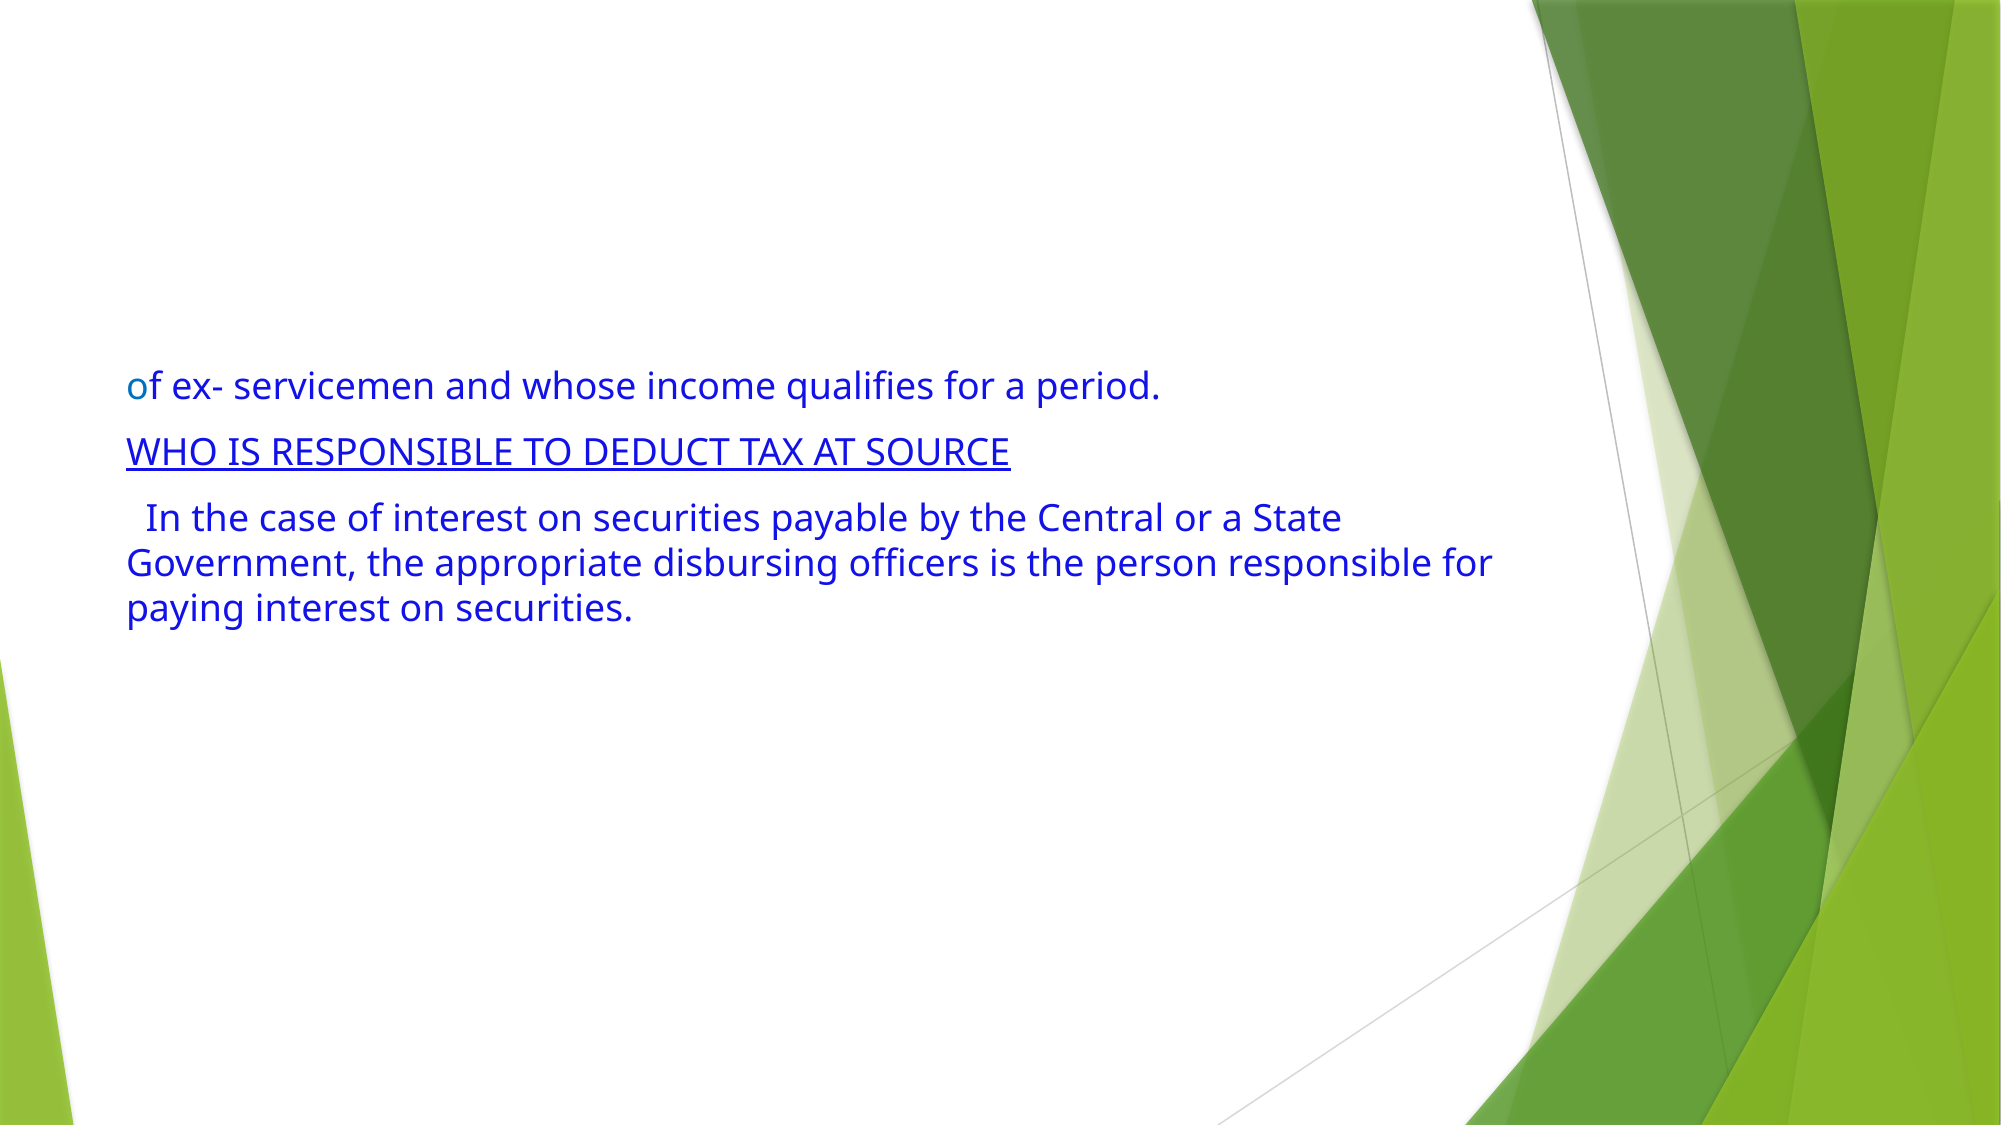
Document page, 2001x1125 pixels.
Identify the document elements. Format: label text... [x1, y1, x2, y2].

list of ex- servicemen and whose income qualifies for a period. WHO IS RESPONSIBLE TO DEDUCT TAX AT SOURCE In the case of interest on securities payable by the Central or a State Government, the appropriate disbursing officers is the person responsible for paying interest on securities. [111, 354, 1522, 992]
